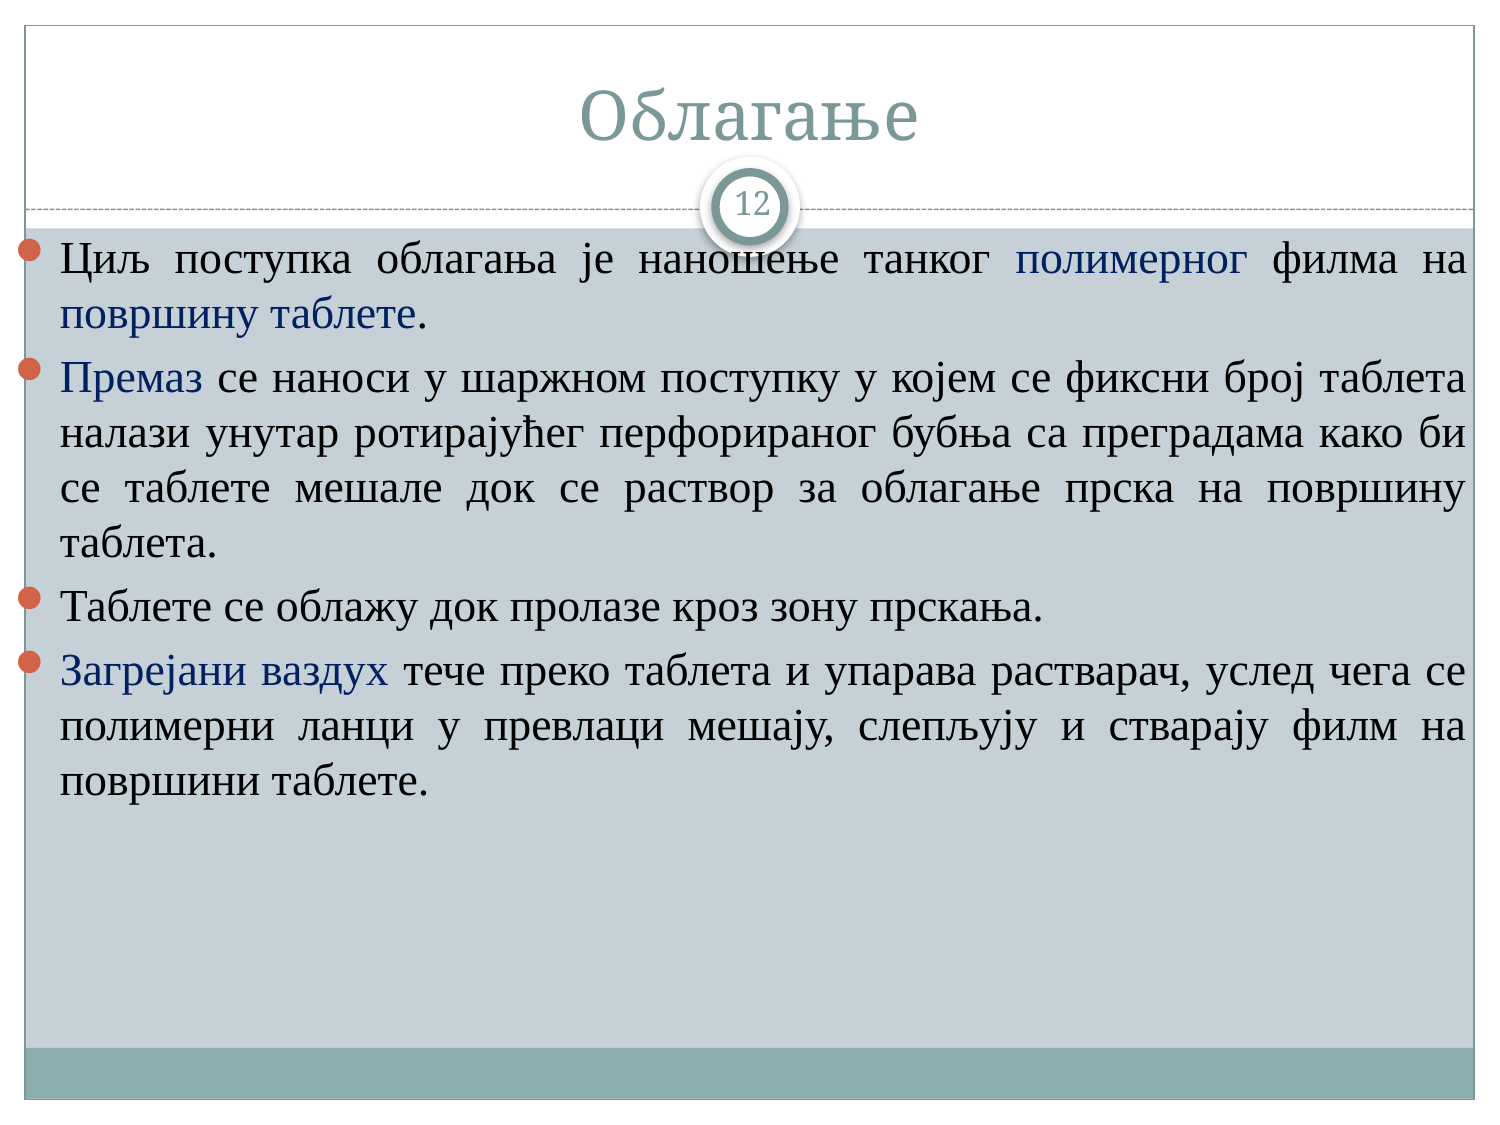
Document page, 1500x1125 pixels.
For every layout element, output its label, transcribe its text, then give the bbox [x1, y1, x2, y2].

title Облагање [49, 37, 1450, 162]
list Циљ поступка облагања је наношење танког полимерног филма на површину таблете. Премаз се наноси у шаржном поступку у којем се фиксни број таблета налази унутар ротирајућег перфорираног бубња са преградама како би се таблете мешале док се раствор за облагање прска на површину таблета. Таблете се облажу док пролазе кроз зону прскања. Загрејани ваздух тече преко таблета и упарава растварач, услед чега се полимерни ланци у превлаци мешају, слепљују и стварају филм на површини таблете. [0, 219, 1483, 1125]
slide_number 12 [715, 168, 791, 219]
